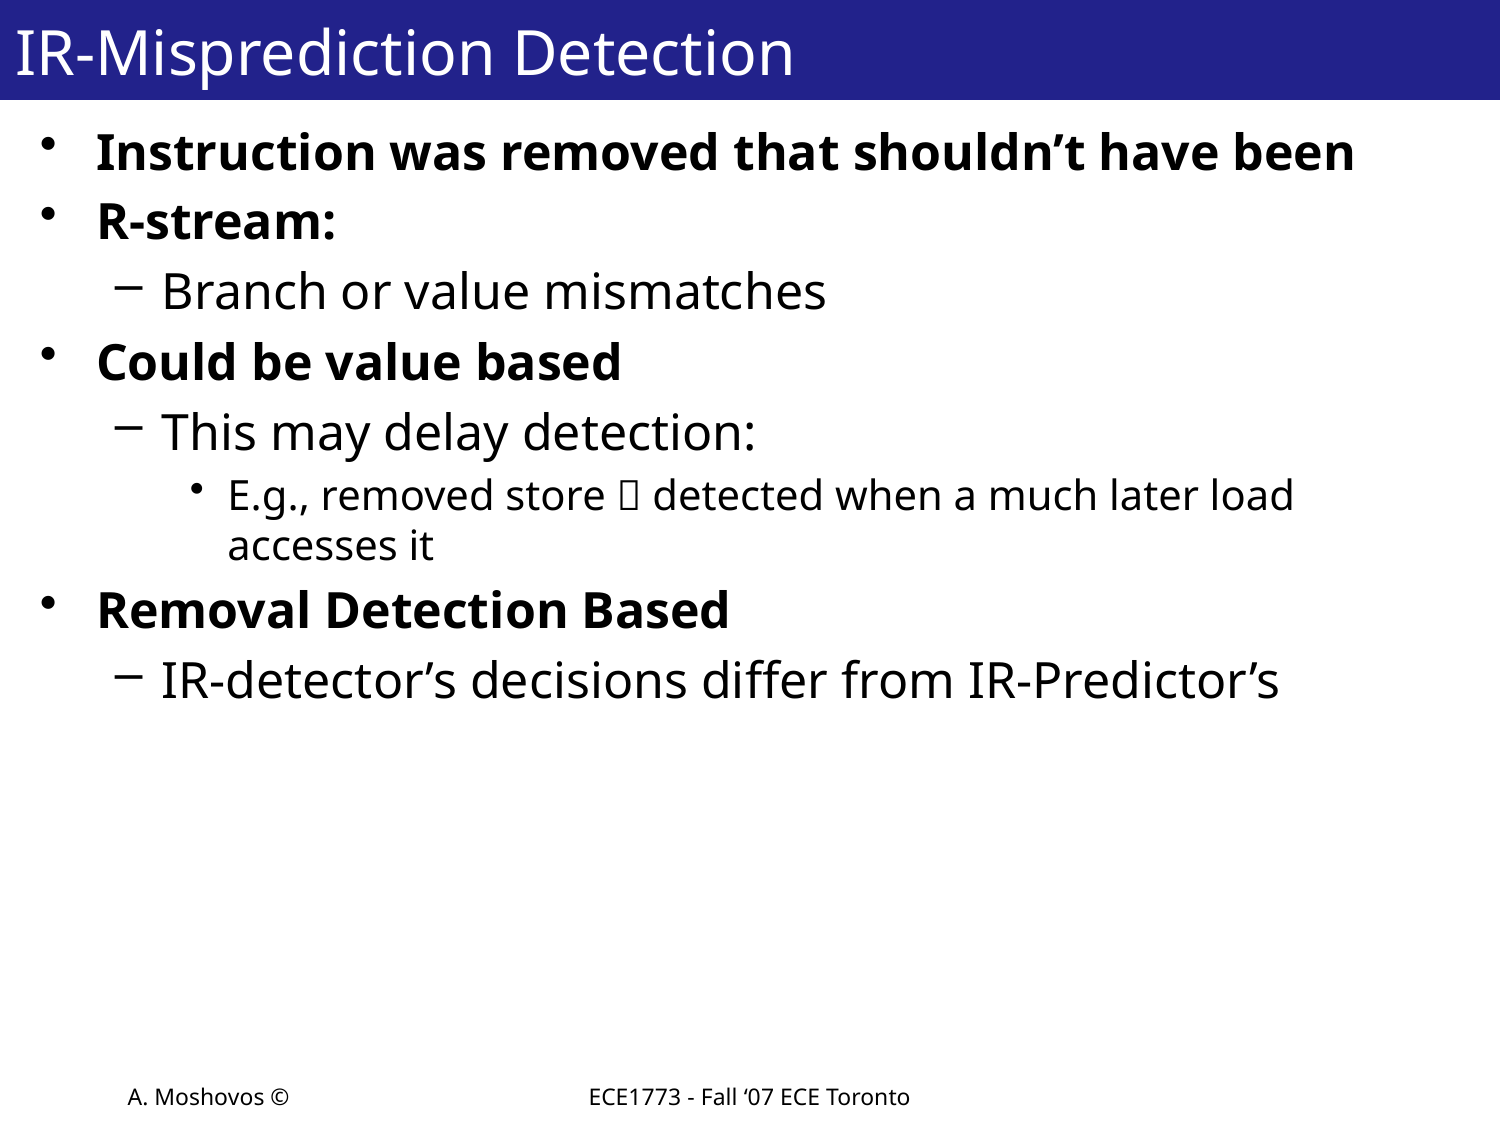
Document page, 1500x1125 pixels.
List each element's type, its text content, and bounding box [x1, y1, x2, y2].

footer ECE1773 - Fall ‘07 ECE Toronto [487, 1074, 1013, 1125]
list Instruction was removed that shouldn’t have been R-stream: Branch or value mismatches Could be value based This may delay detection: E.g., removed store  detected when a much later load accesses it Removal Detection Based IR-detector’s decisions differ from IR-Predictor’s [24, 112, 1476, 1076]
title IR-Misprediction Detection [0, 0, 1500, 101]
slide_number A. Moshovos © [112, 1074, 426, 1125]
